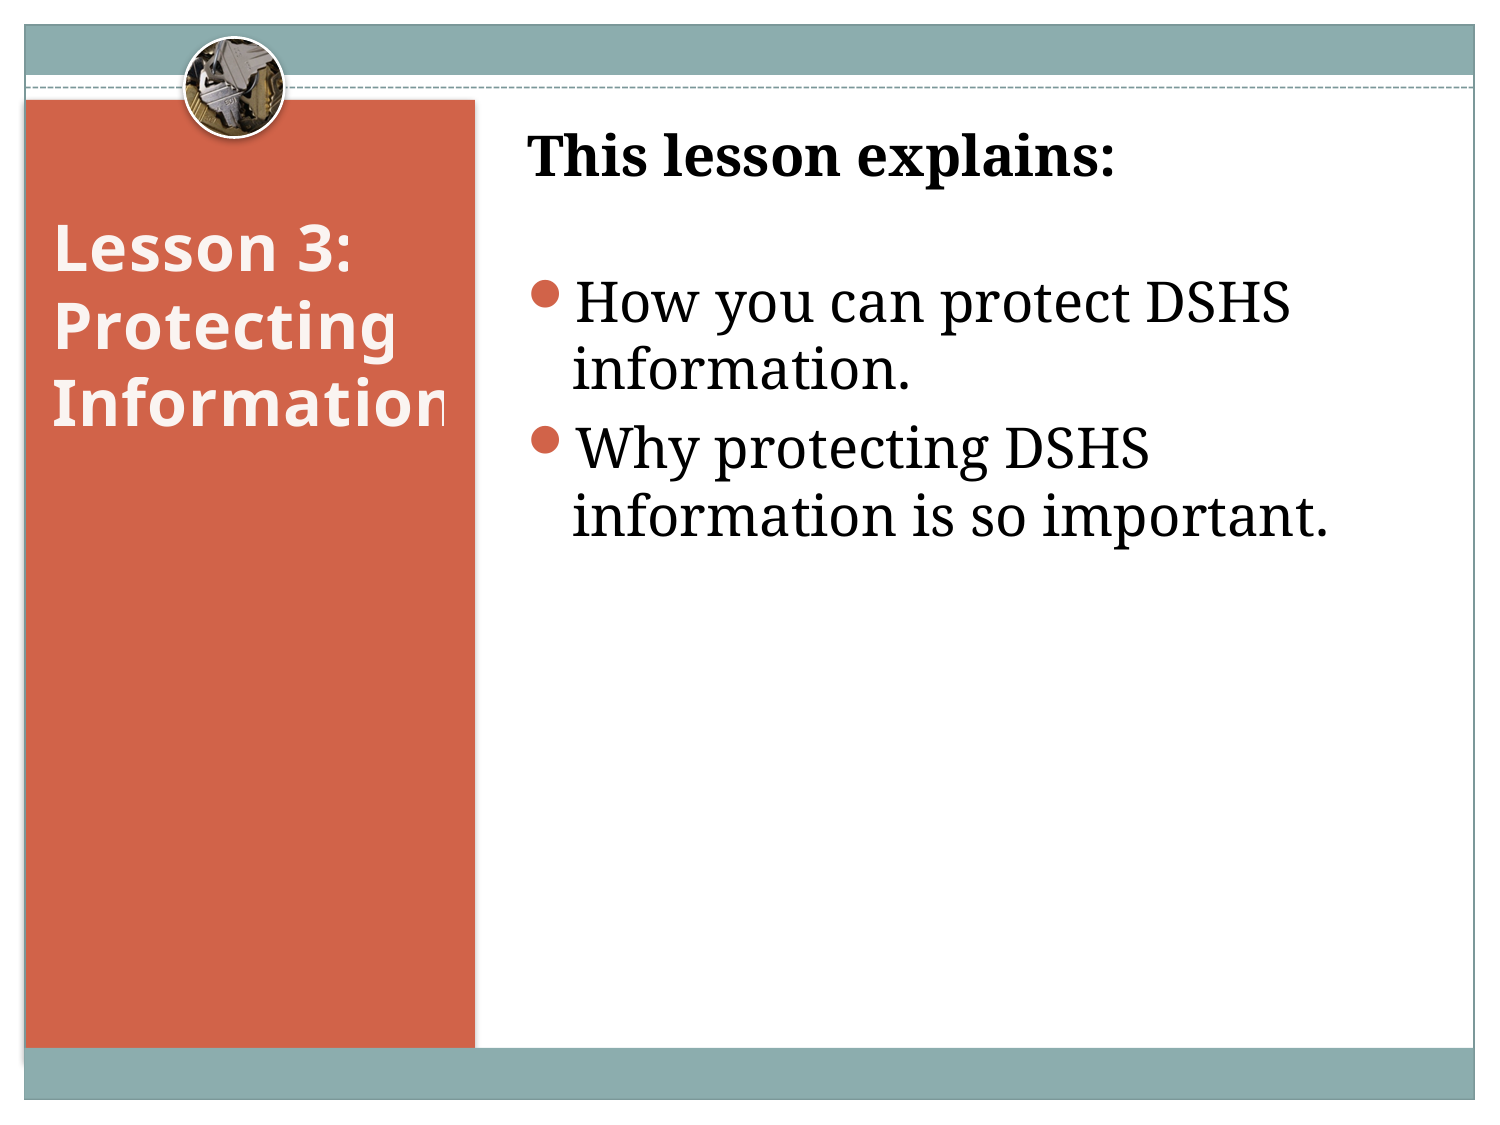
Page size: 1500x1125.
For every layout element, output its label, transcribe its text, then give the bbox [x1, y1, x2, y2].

picture [186, 39, 282, 136]
list This lesson explains: How you can protect DSHS information. Why protecting DSHS information is so important. [512, 112, 1438, 1000]
title Lesson 3: Protecting Information [37, 174, 475, 525]
